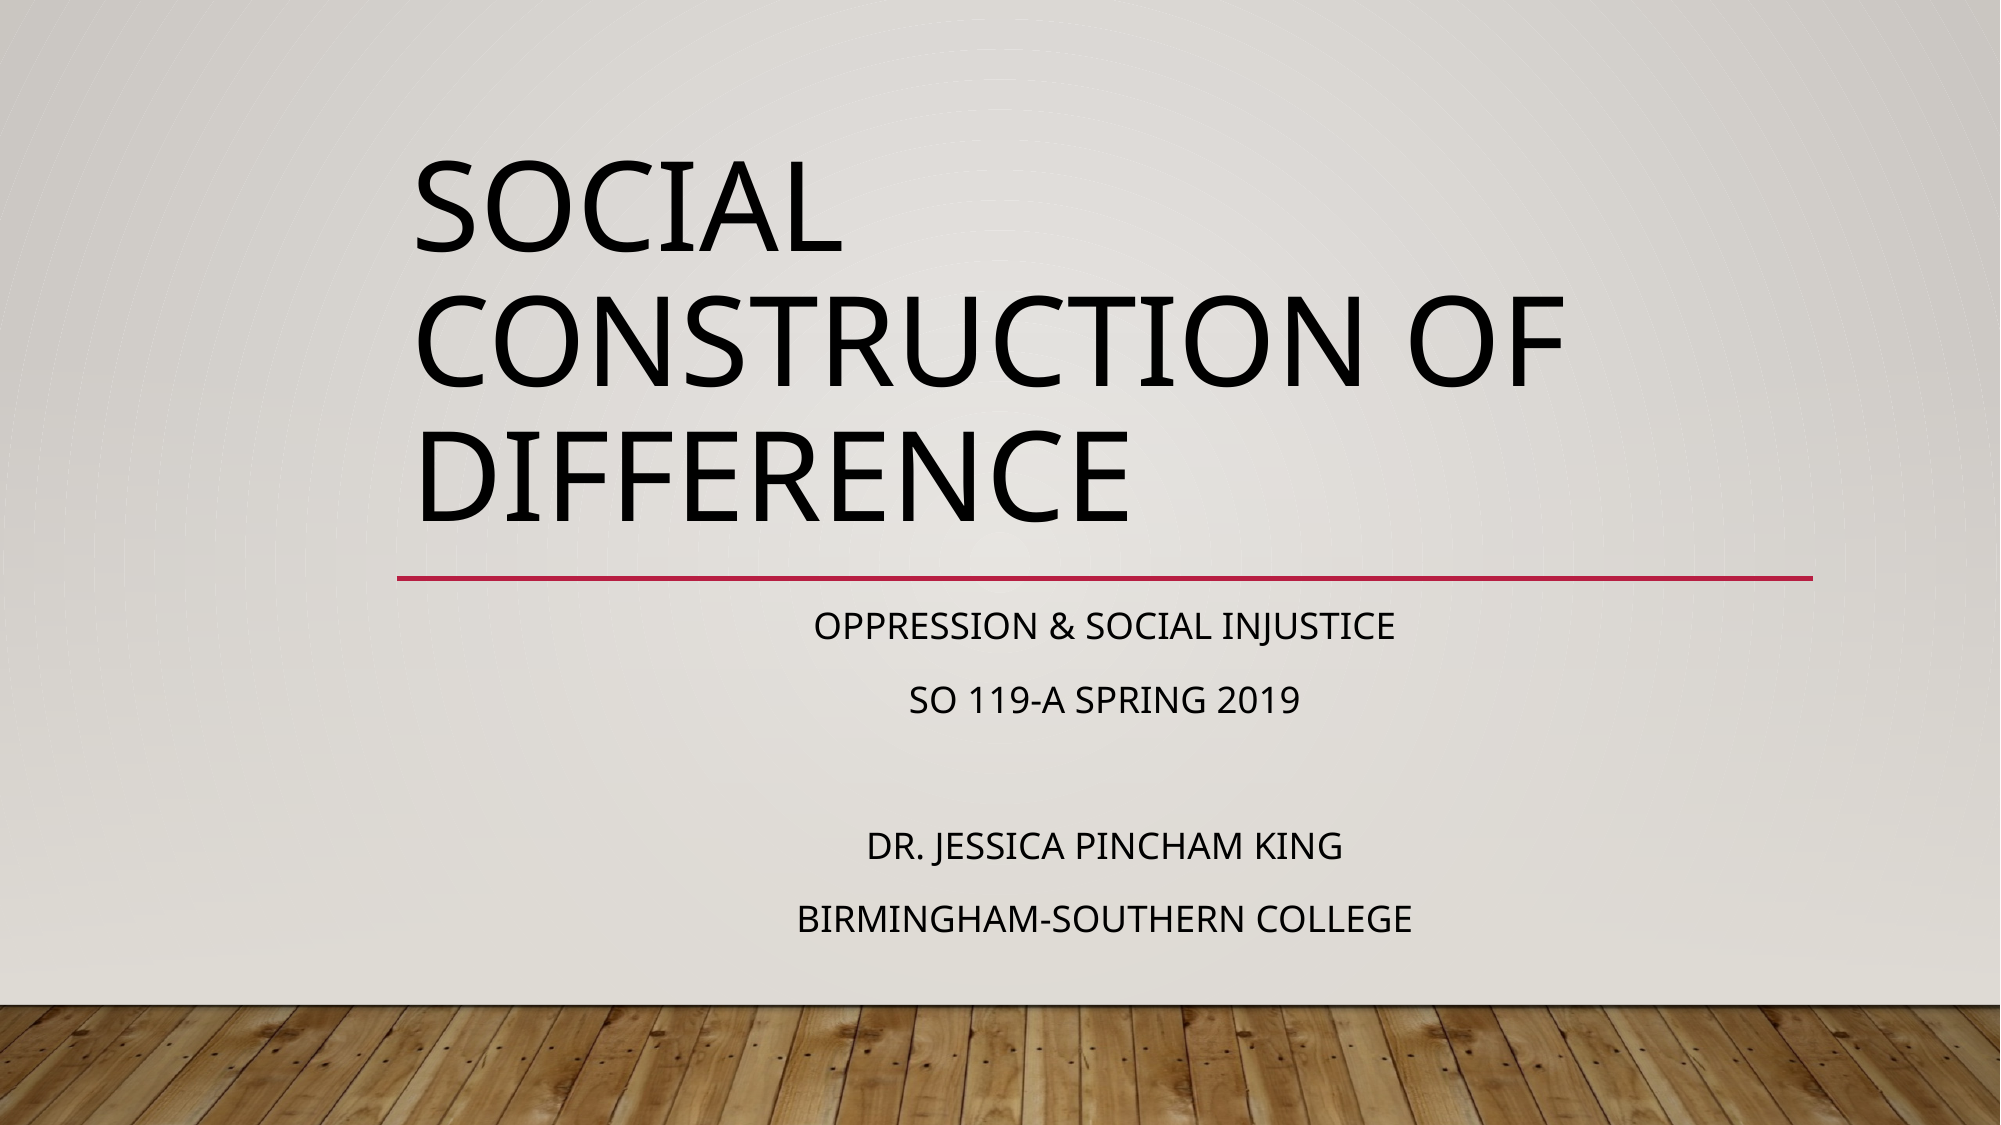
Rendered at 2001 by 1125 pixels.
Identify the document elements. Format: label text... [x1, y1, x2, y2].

subtitle Oppression & Social Injustice SO 119-A Spring 2019 Dr. Jessica Pincham King Birmingham-Southern College [396, 579, 1814, 958]
picture [0, 1005, 2000, 1125]
title Social Construction of Difference [396, 131, 1814, 549]
